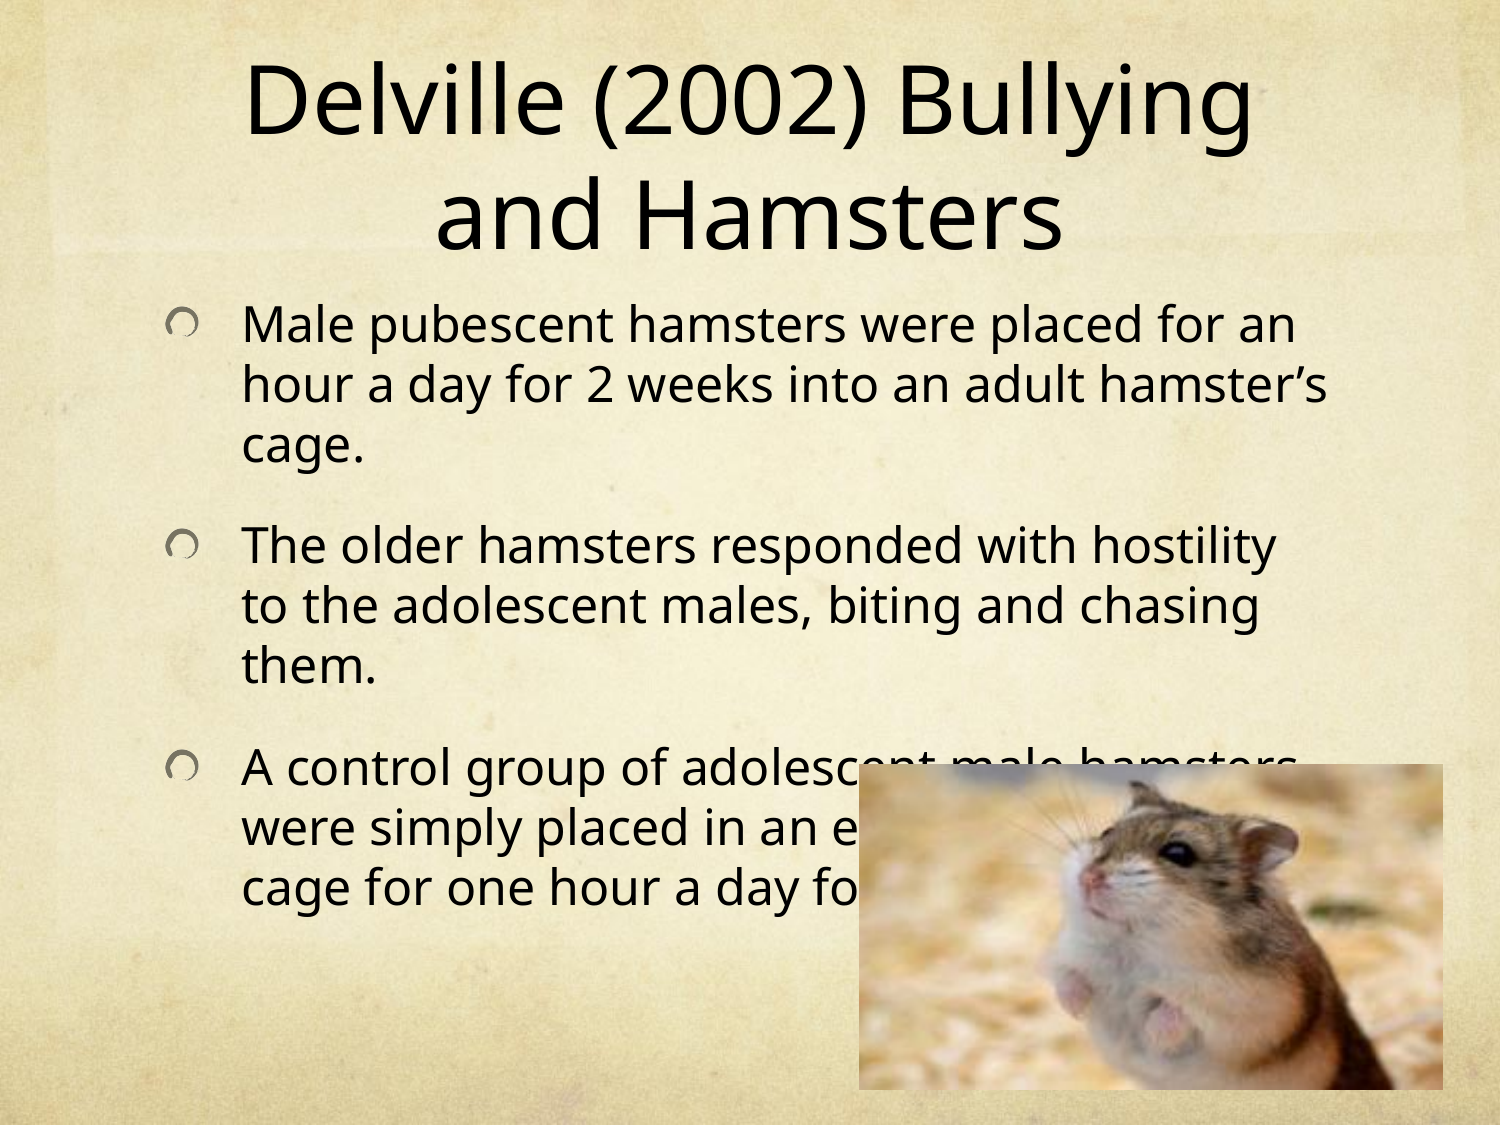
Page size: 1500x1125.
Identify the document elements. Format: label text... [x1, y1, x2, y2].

picture [0, 0, 1500, 1125]
list Male pubescent hamsters were placed for an hour a day for 2 weeks into an adult hamster’s cage. The older hamsters responded with hostility to the adolescent males, biting and chasing them. A control group of adolescent male hamsters were simply placed in an empty, unfamiliar cage for one hour a day for 2 weeks. [150, 284, 1350, 950]
title Delville (2002) Bullying and Hamsters [150, 82, 1350, 225]
